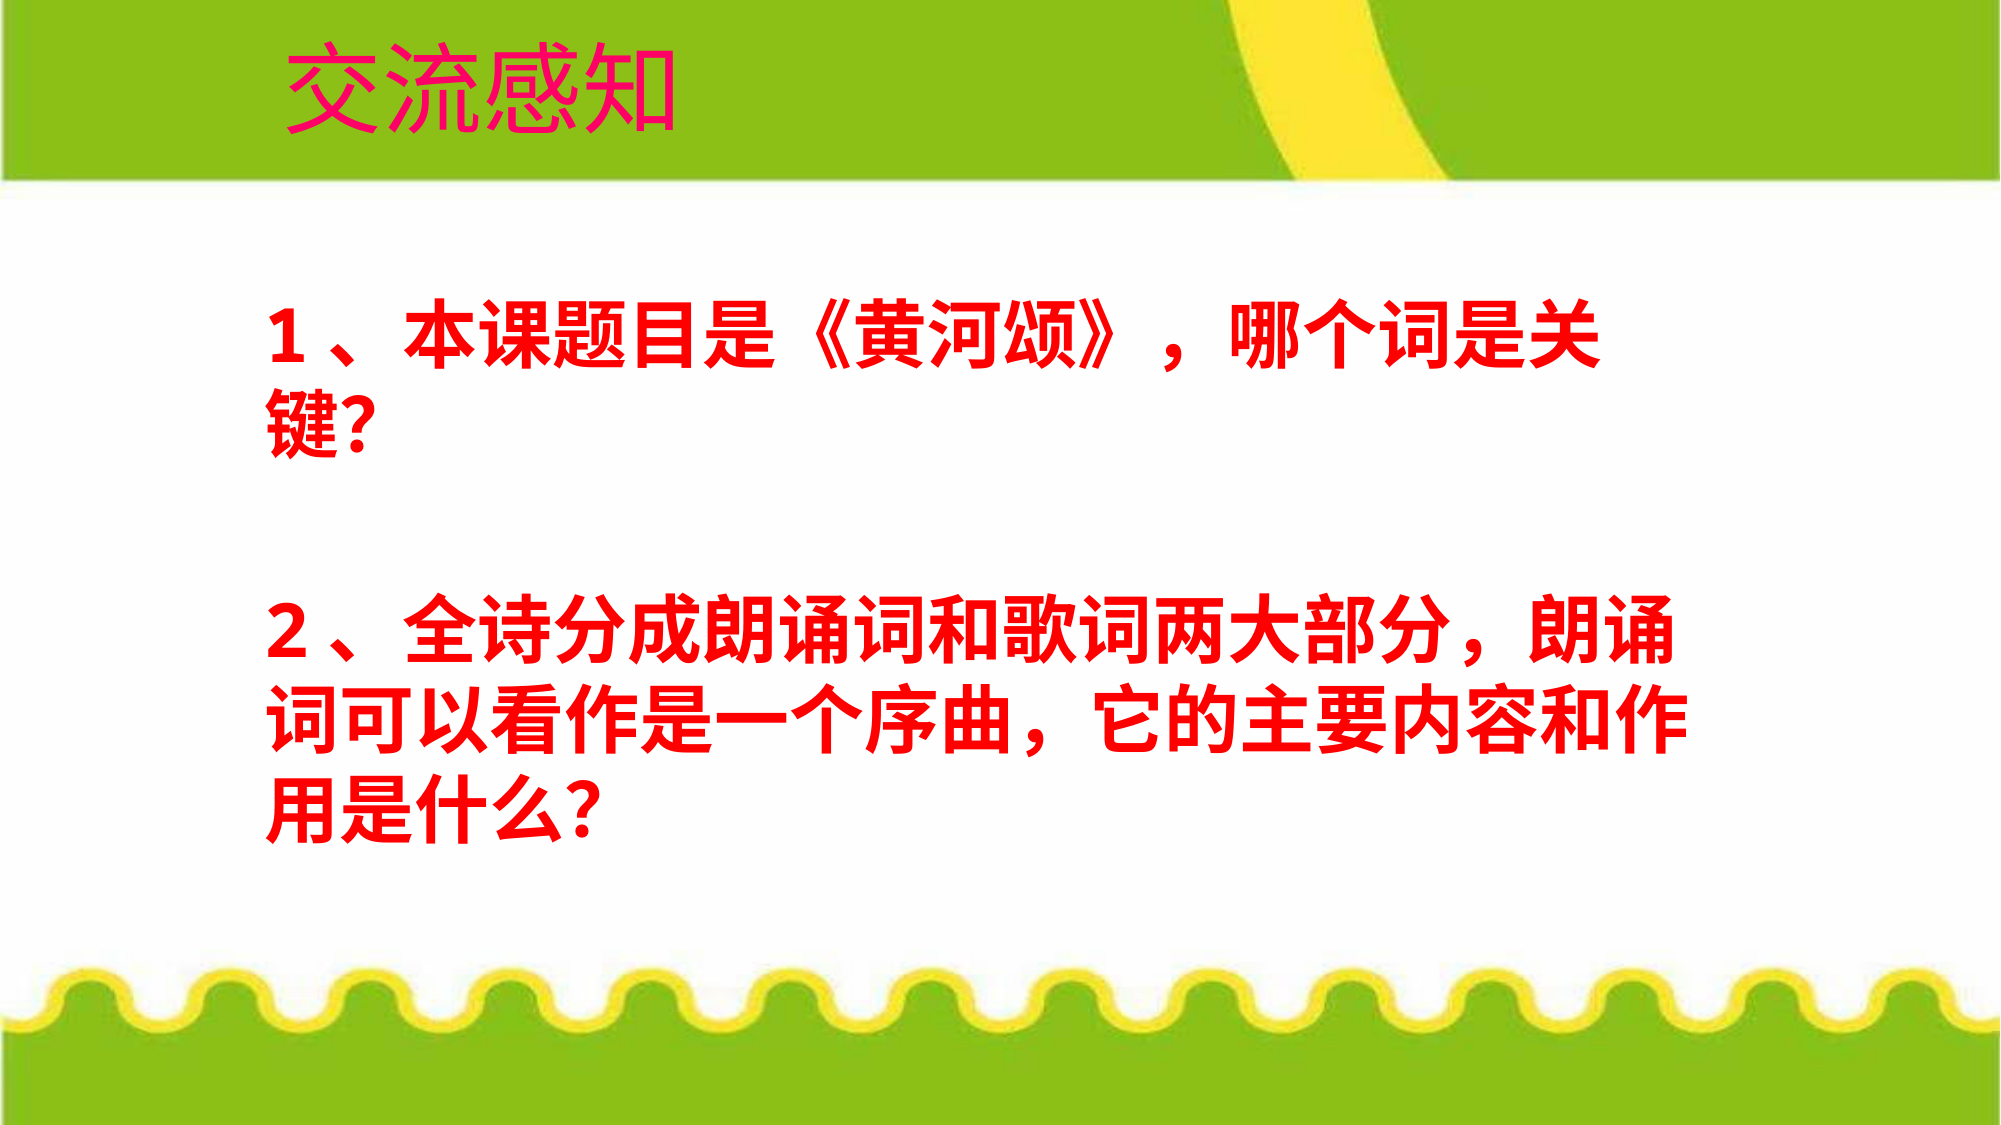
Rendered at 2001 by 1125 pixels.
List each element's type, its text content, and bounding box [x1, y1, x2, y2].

text_box 2、全诗分成朗诵词和歌词两大部分，朗诵词可以看作是一个序曲，它的主要内容和作用是什么？ [249, 574, 1750, 860]
text_box 1、本课题目是《黄河颂》，哪个词是关键？ [249, 279, 1675, 475]
picture [0, 0, 2001, 1125]
text_box 交流感知 [267, 19, 743, 154]
